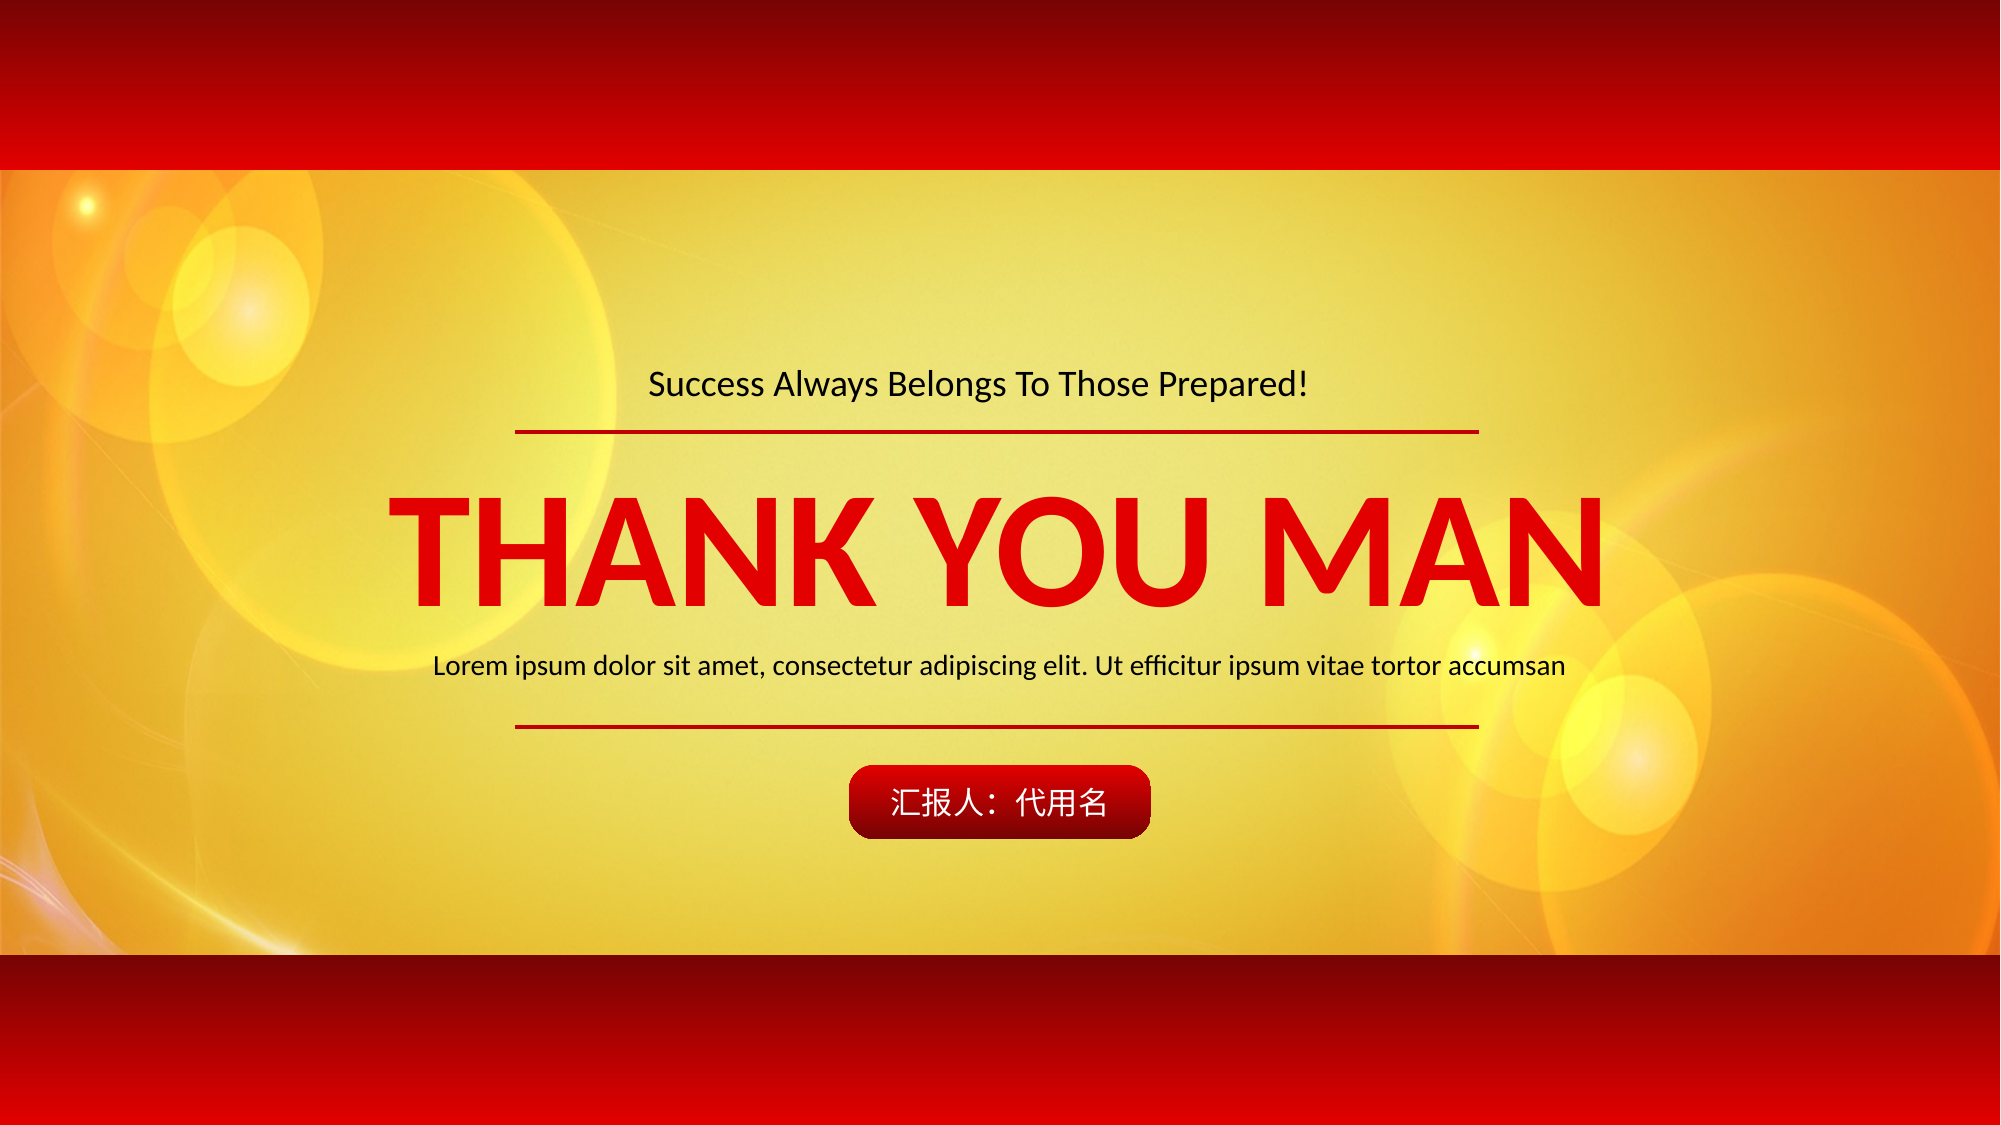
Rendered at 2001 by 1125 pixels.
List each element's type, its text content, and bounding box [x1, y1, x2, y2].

text_box Success Always Belongs To Those Prepared! [633, 351, 1326, 412]
text_box Lorem ipsum dolor sit amet, consectetur adipiscing elit. Ut efficitur ipsum vitae tortor accumsan [348, 639, 1651, 689]
text_box 汇报人：代用名 [847, 763, 1153, 841]
text_box [0, 0, 2000, 171]
text_box THANK YOU MAN [373, 432, 1627, 648]
picture [0, 0, 2001, 1125]
text_box [0, 954, 2000, 1125]
